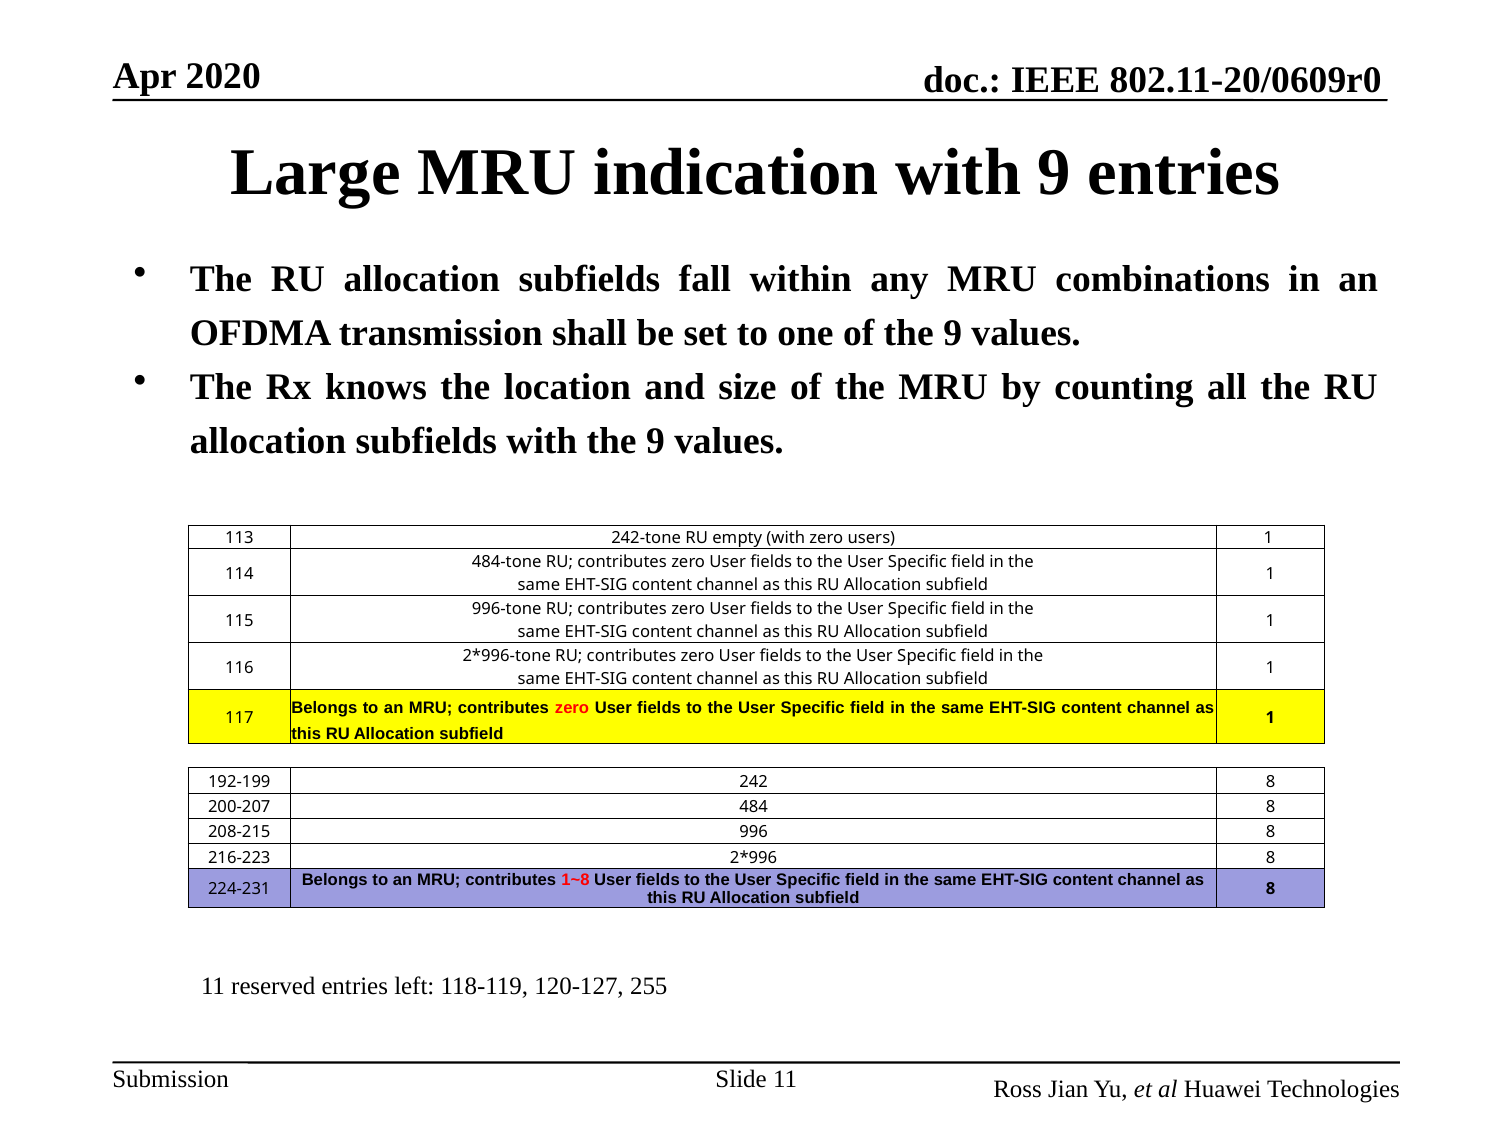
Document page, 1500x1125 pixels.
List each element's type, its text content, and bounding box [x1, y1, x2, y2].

table_cell 1 [1217, 596, 1324, 642]
table_header 242 [291, 768, 1216, 793]
table_header 8 [1217, 768, 1324, 793]
table_cell 208-215 [189, 819, 290, 843]
title Large MRU indication with 9 entries [99, 123, 1413, 212]
table_cell 2*996 [291, 844, 1216, 868]
table_header 242-tone RU empty (with zero users) [291, 526, 1216, 548]
slide_number Slide 11 [712, 1061, 800, 1093]
table_cell 115 [189, 596, 290, 642]
table_cell 2*996-tone RU; contributes zero User fields to the User Specific field in the same EHT-SIG content channel as this RU Allocation subfield [291, 643, 1216, 689]
table_cell 1 [1217, 549, 1324, 595]
table_cell 8 [1217, 794, 1324, 818]
table_cell 8 [1217, 869, 1324, 907]
table_header 113 [189, 526, 290, 548]
text_box 11 reserved entries left: 118-119, 120-127, 255 [186, 962, 837, 1008]
table_cell 484-tone RU; contributes zero User fields to the User Specific field in the same EHT-SIG content channel as this RU Allocation subfield [291, 549, 1216, 595]
table_cell 216-223 [189, 844, 290, 868]
table_cell 8 [1217, 819, 1324, 843]
table_cell Belongs to an MRU; contributes zero User fields to the User Specific field in the same EHT-SIG content channel as this RU Allocation subfield [291, 690, 1216, 743]
table_cell Belongs to an MRU; contributes 1~8 User fields to the User Specific field in the same EHT-SIG content channel as this RU Allocation subfield [291, 869, 1216, 907]
table_cell 116 [189, 643, 290, 689]
table_header 1 [1217, 526, 1324, 548]
table_cell 1 [1217, 643, 1324, 689]
table_cell 8 [1217, 844, 1324, 868]
table_cell 996-tone RU; contributes zero User fields to the User Specific field in the same EHT-SIG content channel as this RU Allocation subfield [291, 596, 1216, 642]
text_box The RU allocation subfields fall within any MRU combinations in an OFDMA transmission shall be set to one of the 9 values. The Rx knows the location and size of the MRU by counting all the RU allocation subfields with the 9 values. [118, 237, 1394, 631]
table_cell 117 [189, 690, 290, 743]
table_cell 200-207 [189, 794, 290, 818]
table_cell 1 [1217, 690, 1324, 743]
table_cell 996 [291, 819, 1216, 843]
table_header 192-199 [189, 768, 290, 793]
table_cell 224-231 [189, 869, 290, 907]
table_cell 114 [189, 549, 290, 595]
table_cell 484 [291, 794, 1216, 818]
